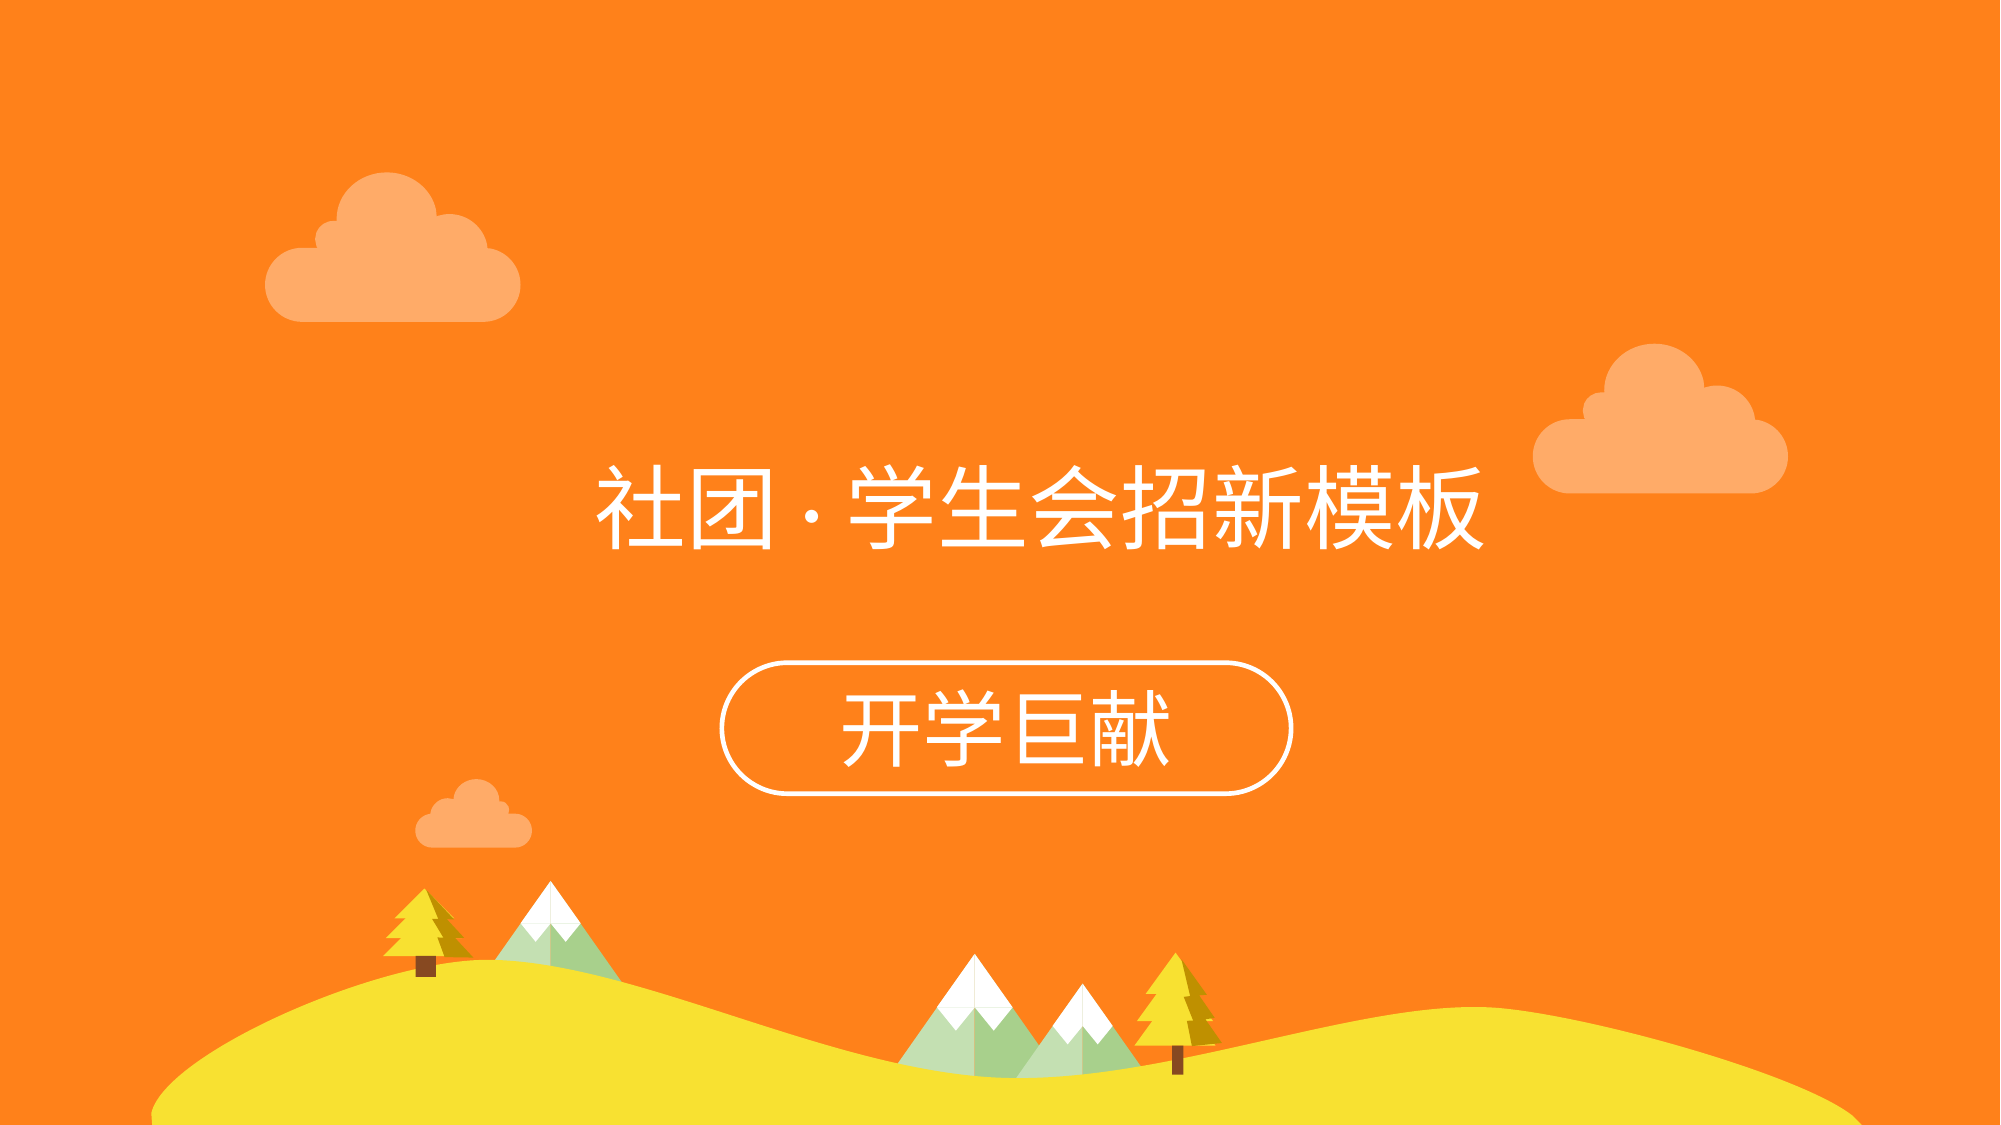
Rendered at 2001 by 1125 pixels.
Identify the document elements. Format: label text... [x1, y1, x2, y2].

text_box 社团·学生会招新模板 [580, 443, 1503, 569]
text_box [721, 662, 1292, 794]
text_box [382, 888, 483, 978]
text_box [1134, 952, 1234, 1075]
text_box [151, 977, 1862, 1125]
text_box [415, 779, 532, 848]
text_box [265, 172, 521, 322]
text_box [1000, 983, 1166, 1101]
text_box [468, 880, 634, 999]
text_box [1532, 343, 1789, 494]
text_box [870, 953, 1079, 1102]
